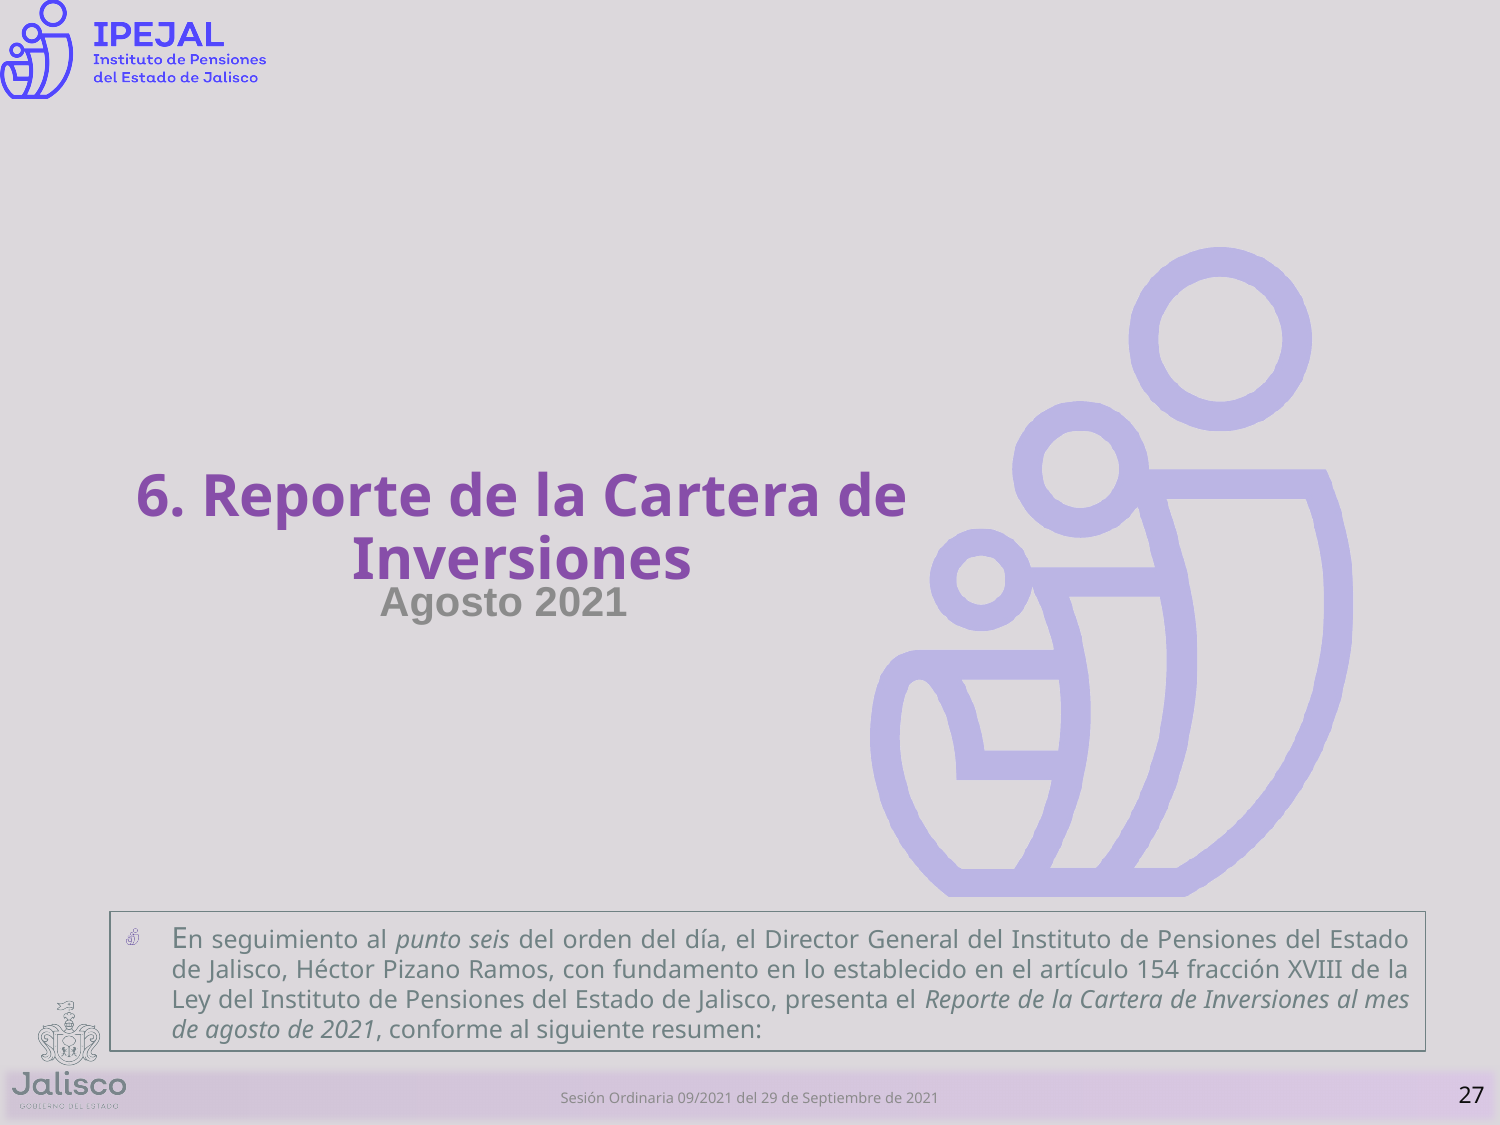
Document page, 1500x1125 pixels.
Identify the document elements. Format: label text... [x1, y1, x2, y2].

title 6. Reporte de la Cartera de Inversiones [13, 408, 1032, 650]
subtitle Agosto 2021 [160, 566, 847, 665]
picture [0, 0, 266, 99]
text_box En seguimiento al punto seis del orden del día, el Director General del Instituto de Pensiones del Estado de Jalisco, Héctor Pizano Ramos, con fundamento en lo establecido en el artículo 154 fracción XVIII de la Ley del Instituto de Pensiones del Estado de Jalisco, presenta el Reporte de la Cartera de Inversiones al mes de agosto de 2021, conforme al siguiente resumen: [109, 911, 1426, 1052]
slide_number 27 [1411, 1066, 1500, 1125]
footer Sesión Ordinaria 09/2021 del 29 de Septiembre de 2021 [468, 1068, 1032, 1125]
picture [0, 993, 153, 1120]
picture [124, 926, 141, 947]
